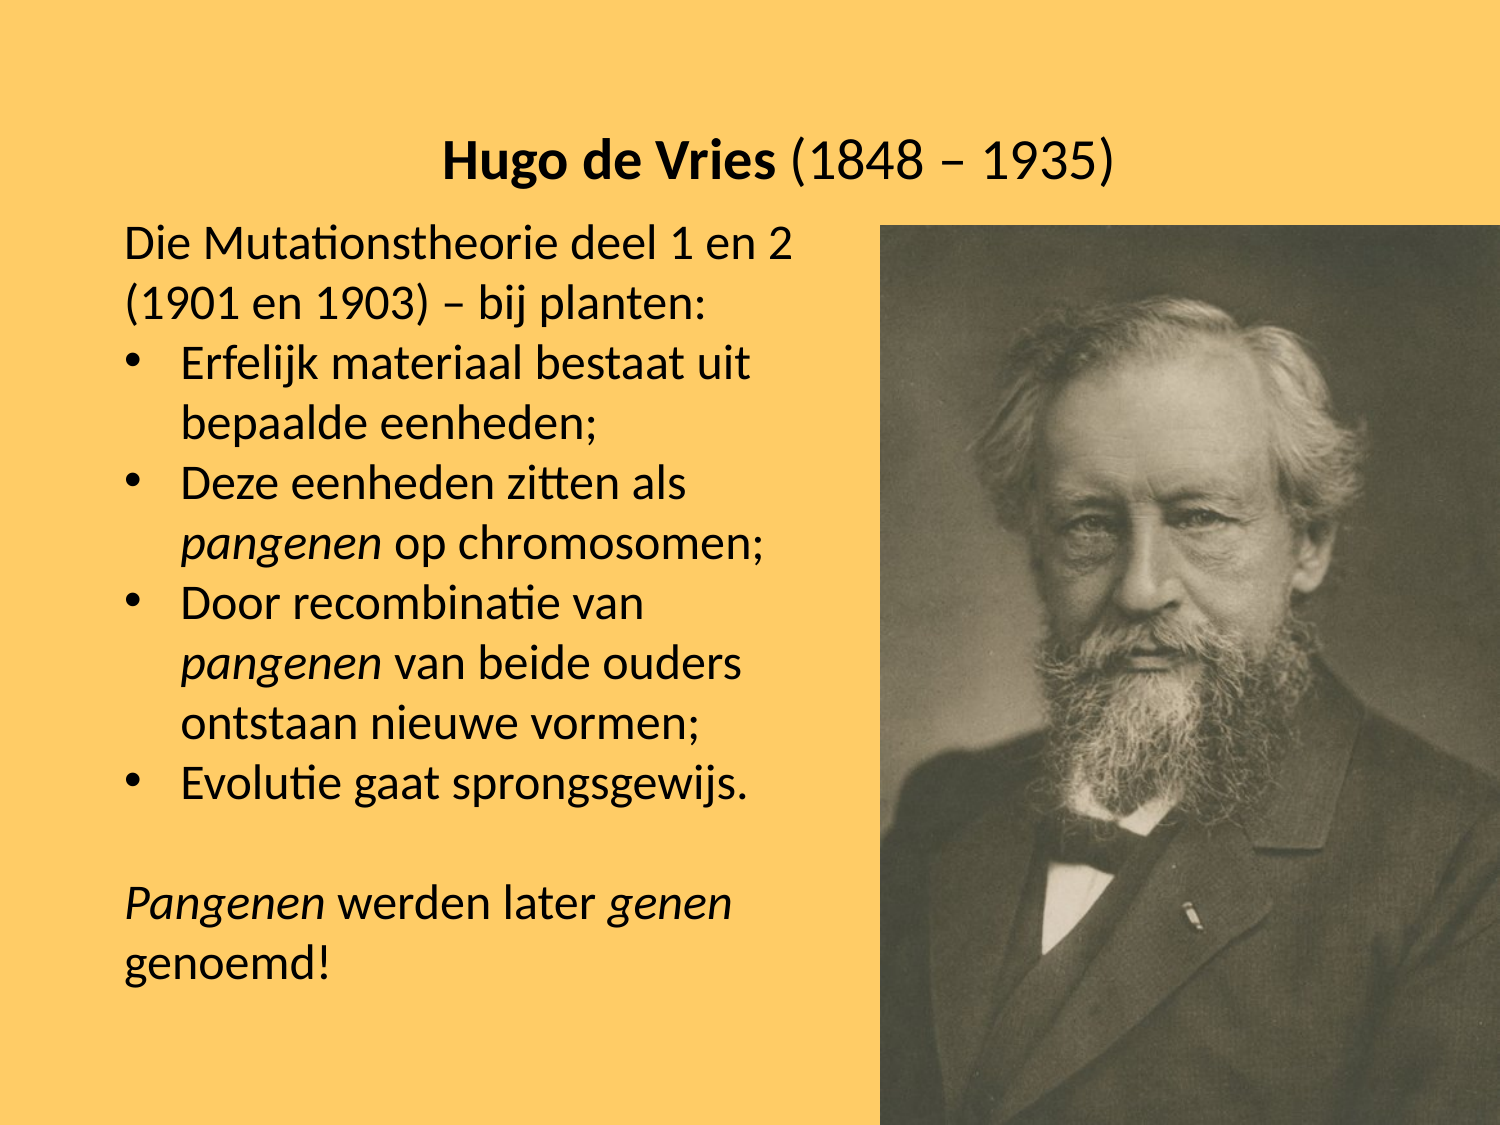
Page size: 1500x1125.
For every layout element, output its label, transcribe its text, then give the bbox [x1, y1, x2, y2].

text_box Hugo de Vries (1848 – 1935) [100, 113, 1459, 199]
picture [880, 225, 1500, 1125]
text_box Die Mutationstheorie deel 1 en 2 (1901 en 1903) – bij planten: Erfelijk materiaal bestaat uit bepaalde eenheden; Deze eenheden zitten als pangenen op chromosomen; Door recombinatie van pangenen van beide ouders ontstaan nieuwe vormen; Evolutie gaat sprongsgewijs. Pangenen werden later genen genoemd! [109, 201, 857, 997]
